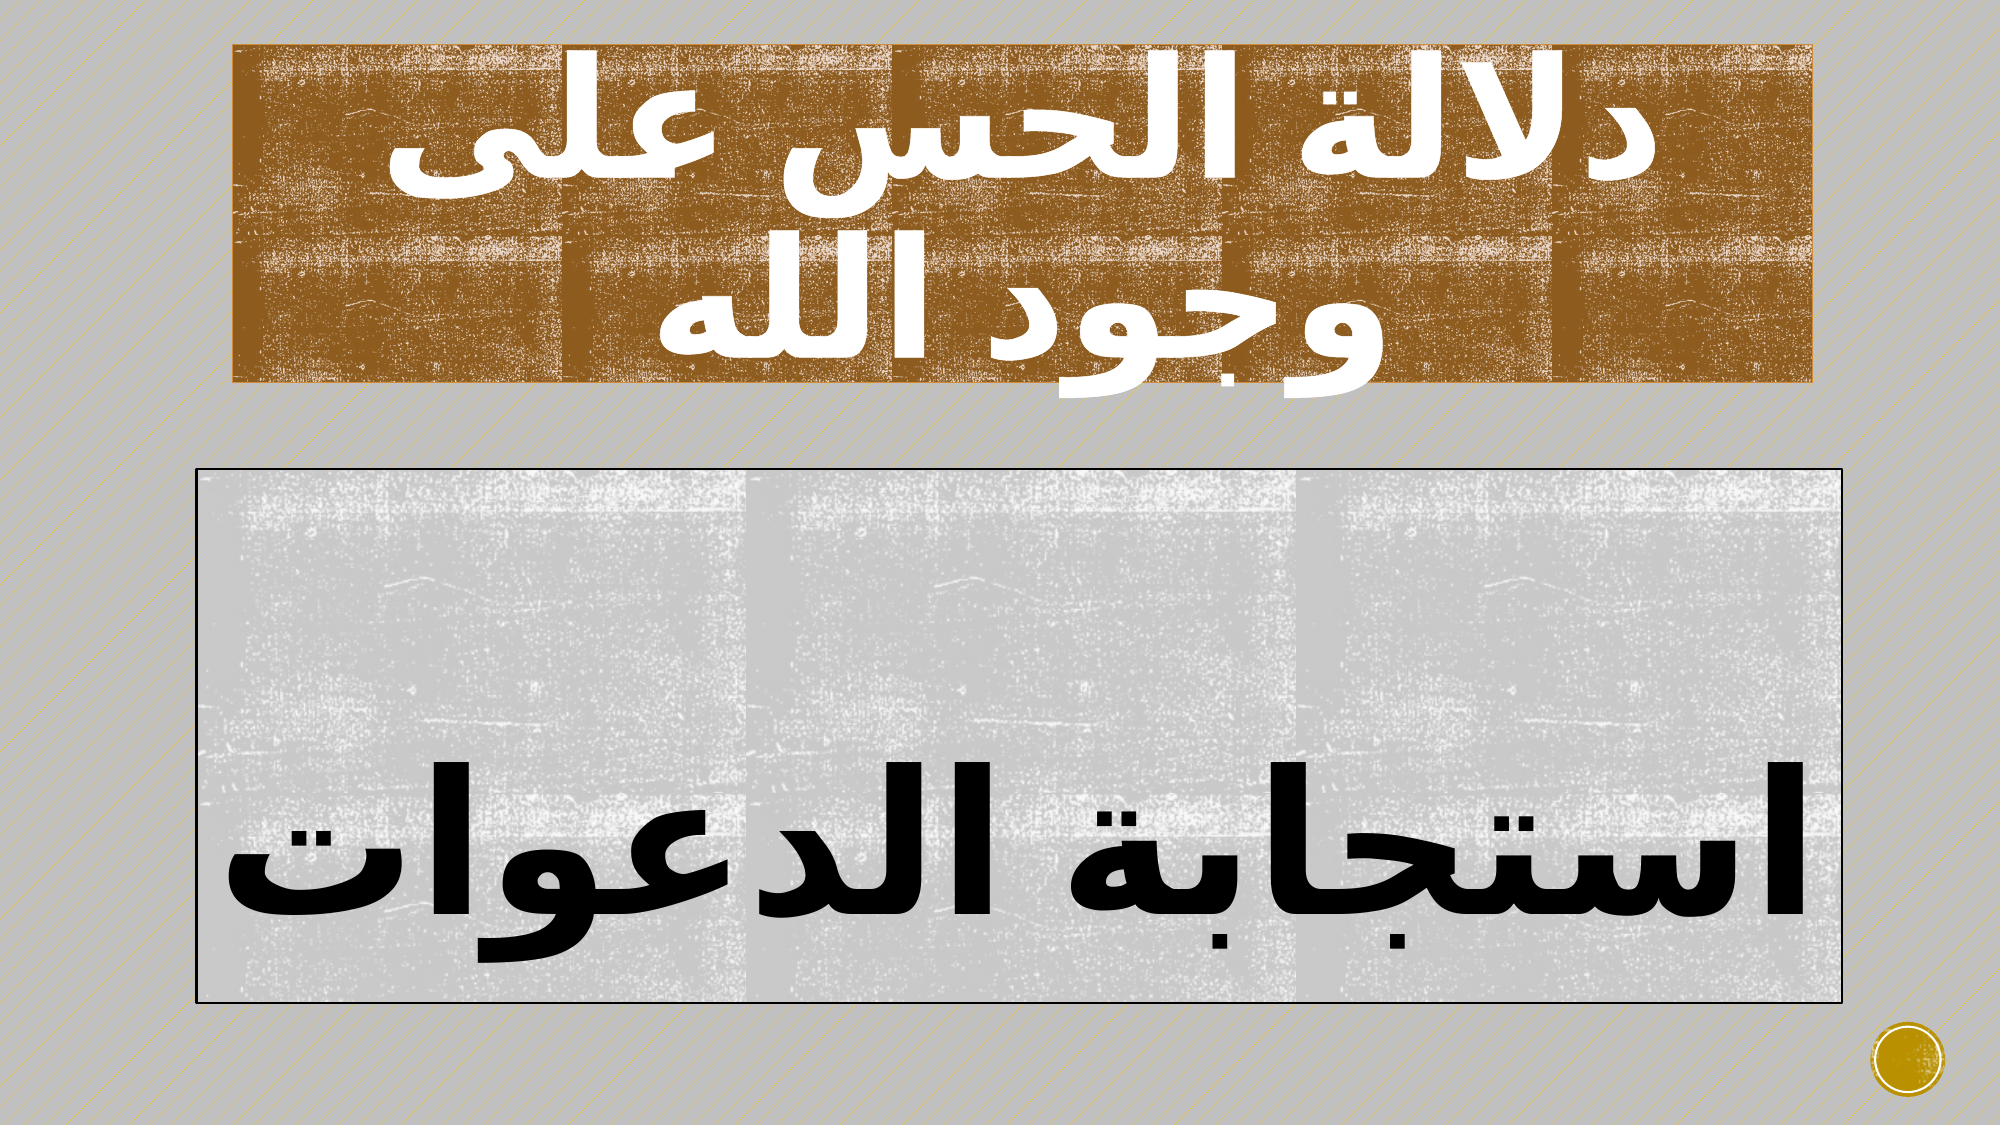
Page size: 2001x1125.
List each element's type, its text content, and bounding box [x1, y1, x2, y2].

list استجابة الدعوات [195, 468, 1843, 1004]
title دلالة الحس على وجود الله [232, 44, 1813, 383]
